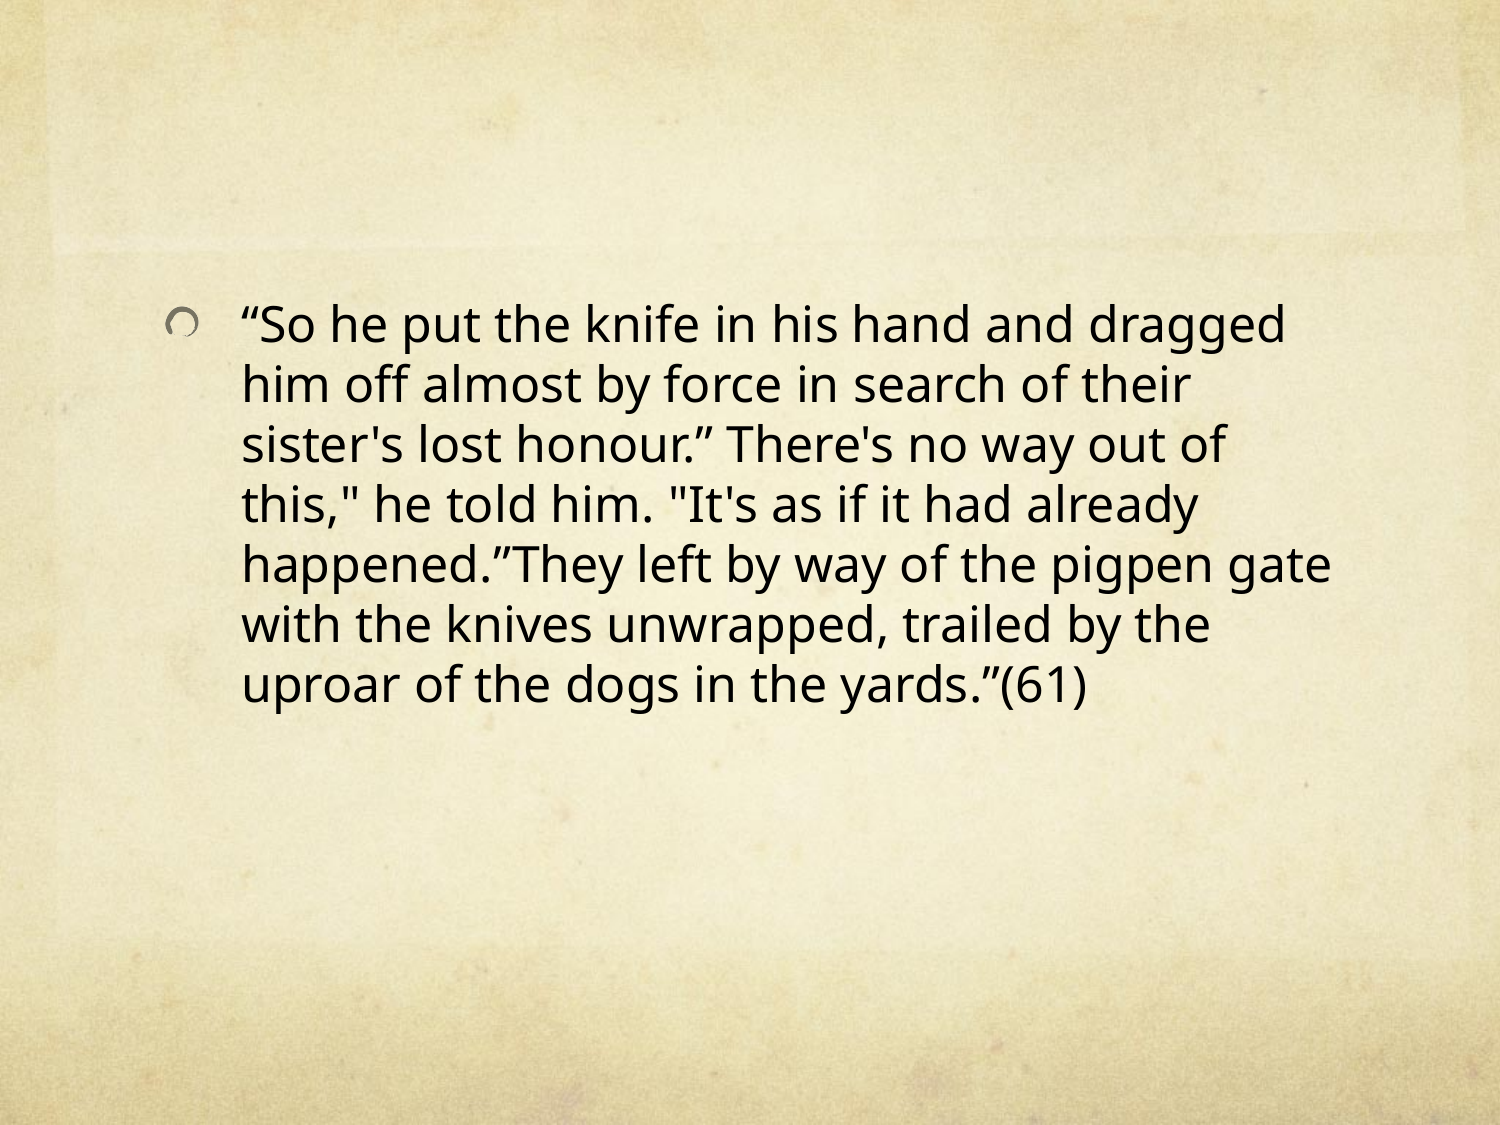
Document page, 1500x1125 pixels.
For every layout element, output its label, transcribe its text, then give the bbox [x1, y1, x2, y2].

list “So he put the knife in his hand and dragged him off almost by force in search of their sister's lost honour.” There's no way out of this," he told him. "It's as if it had already happened.”They left by way of the pigpen gate with the knives unwrapped, trailed by the uproar of the dogs in the yards.”(61) [150, 284, 1350, 950]
picture [0, 0, 1500, 1125]
